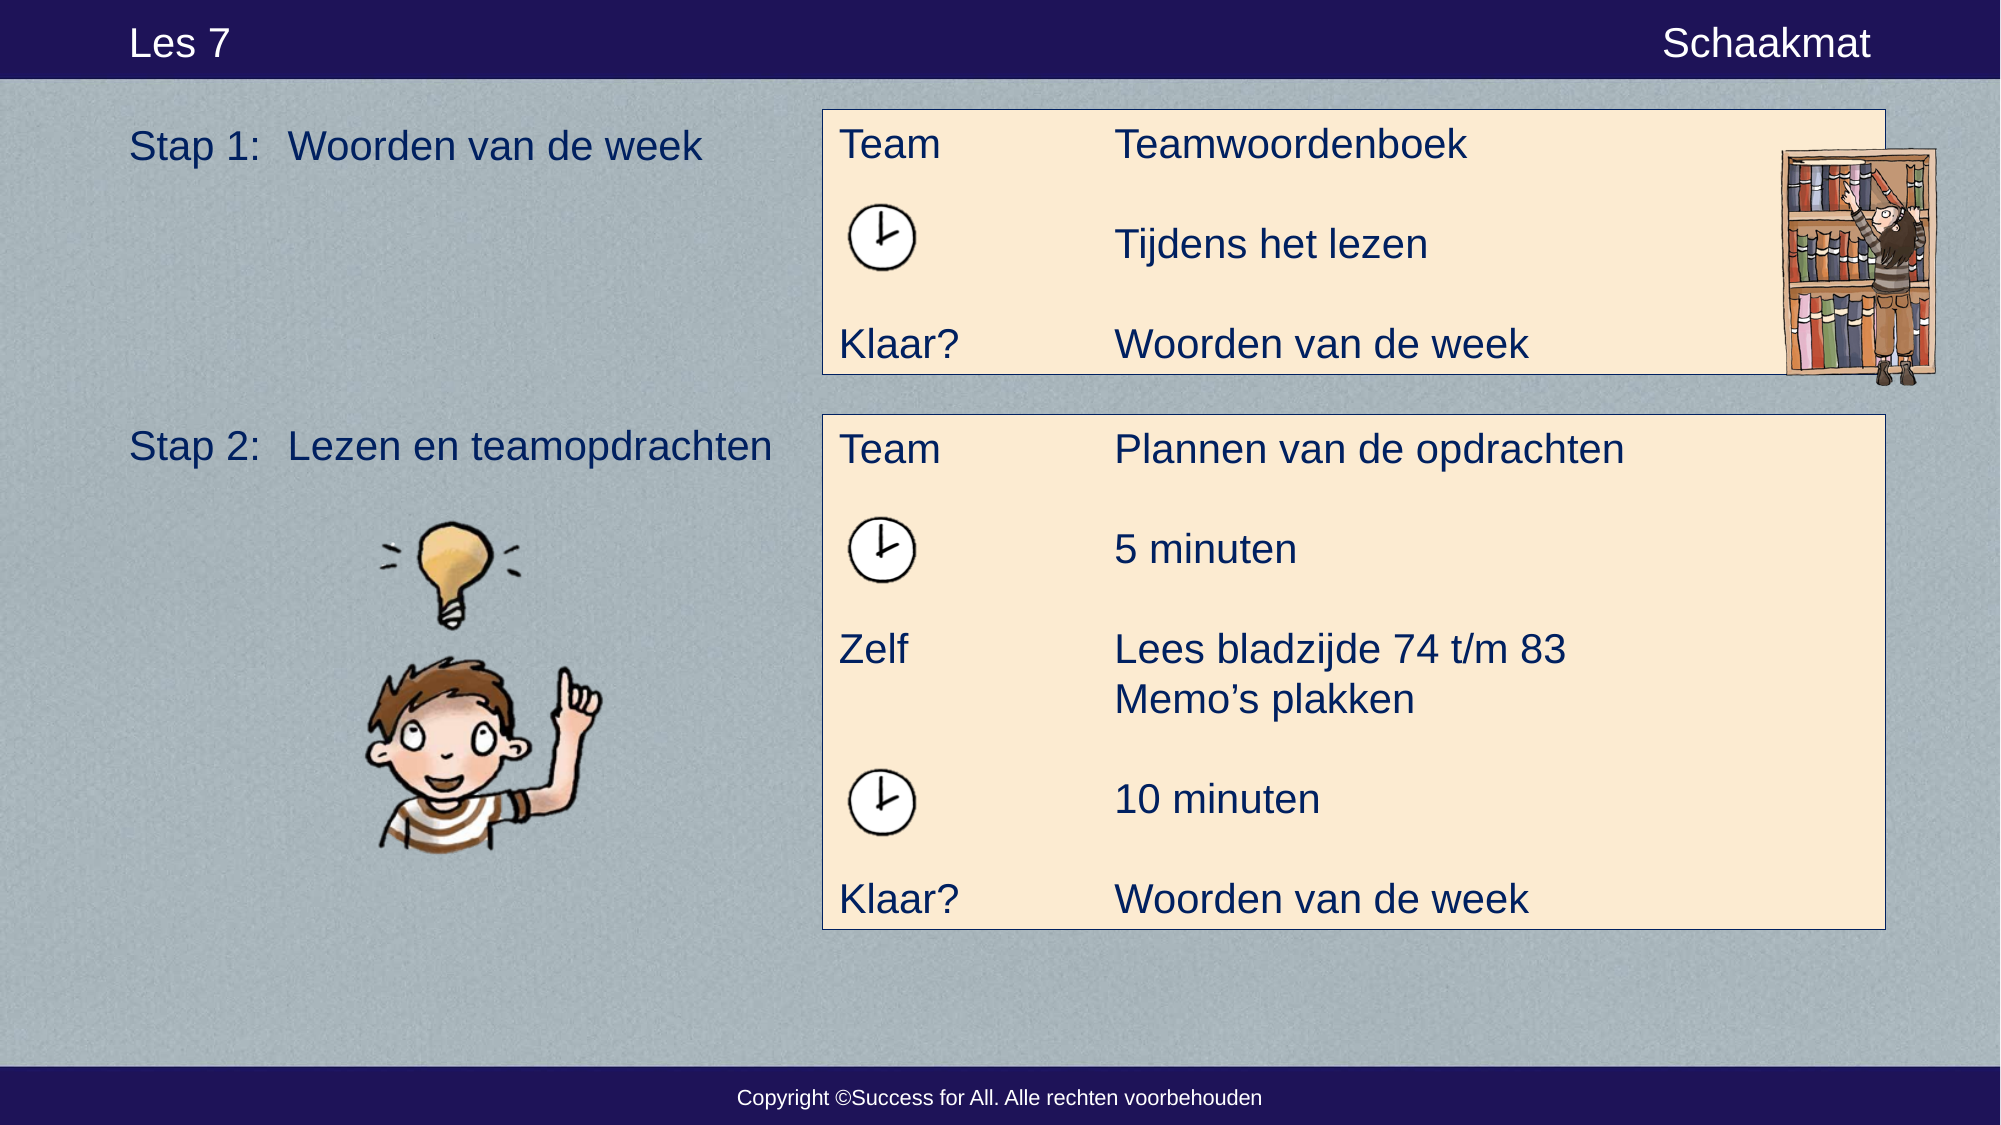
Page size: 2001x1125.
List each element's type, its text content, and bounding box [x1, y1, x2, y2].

text_box Team Plannen van de opdrachten 5 minuten Zelf Lees bladzijde 74 t/m 83 Memo’s plakken 10 minuten Klaar? Woorden van de week [822, 414, 1886, 930]
text_box Copyright ©Success for All. Alle rechten voorbehouden [0, 1076, 2000, 1125]
text_box Les 7 [114, 8, 354, 73]
text_box Team Teamwoordenboek Tijdens het lezen Klaar? Woorden van de week [822, 109, 1886, 375]
picture [0, 0, 2001, 1125]
text_box Stap 1: Woorden van de week Stap 2: Lezen en teamopdrachten [114, 111, 907, 527]
text_box Schaakmat [999, 8, 1886, 73]
